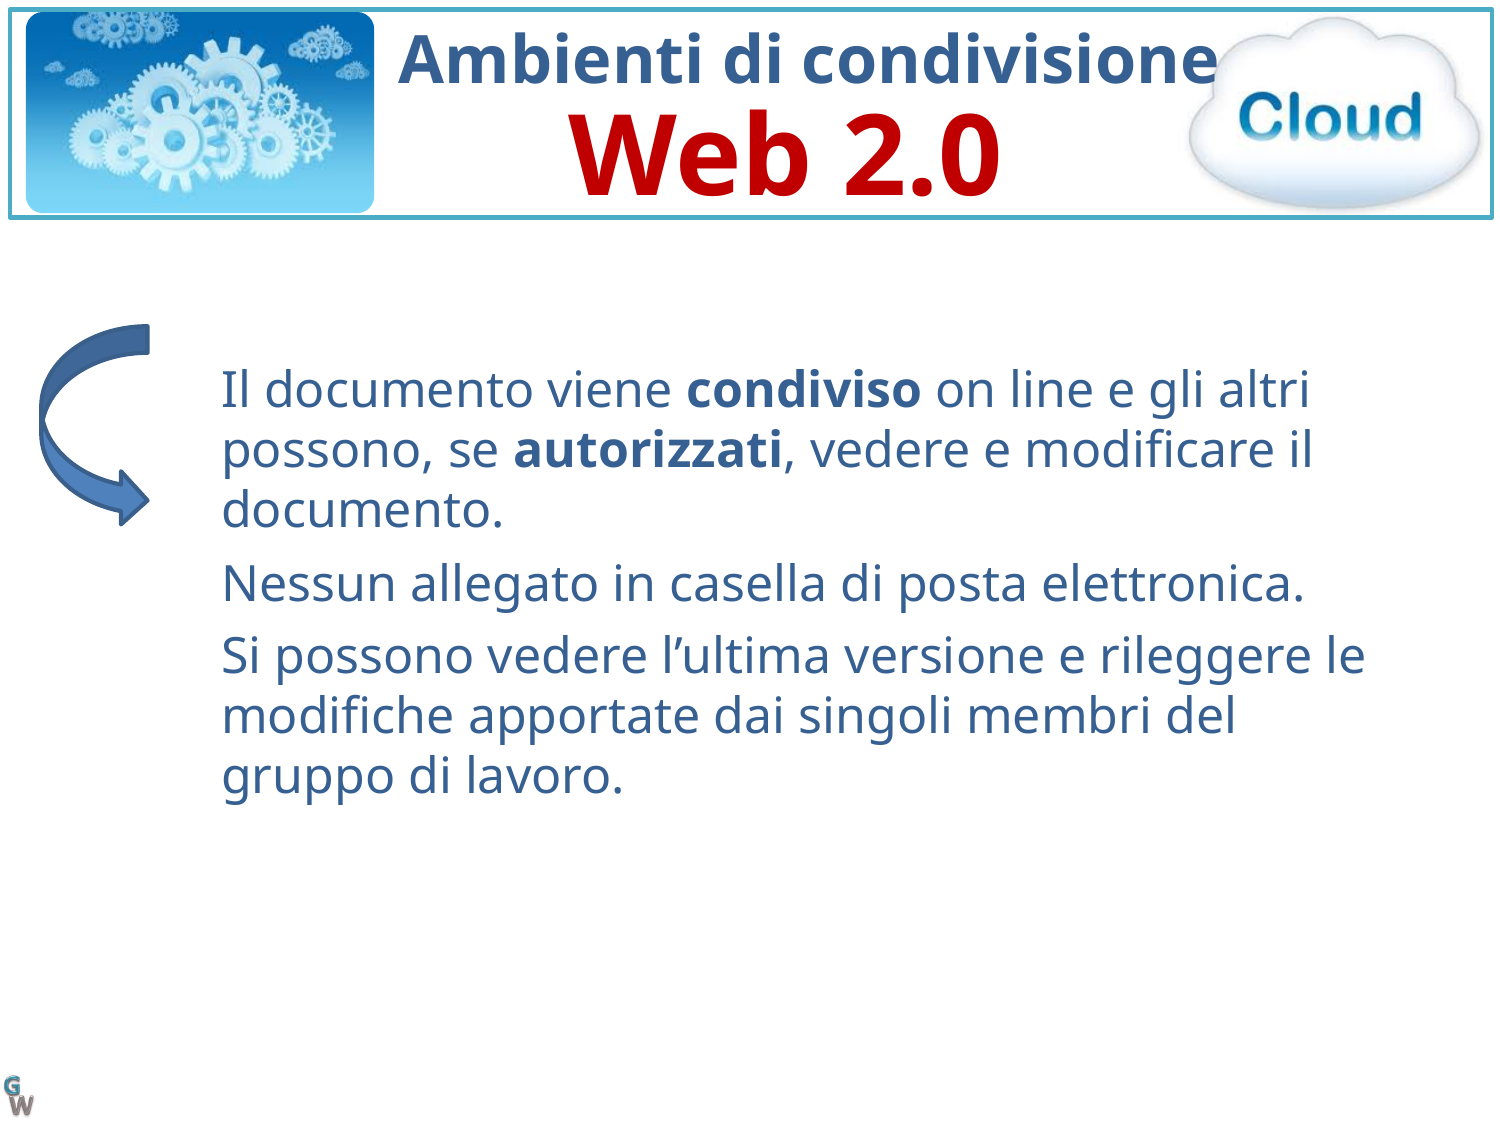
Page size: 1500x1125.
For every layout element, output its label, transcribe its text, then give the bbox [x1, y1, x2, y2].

picture [25, 11, 375, 214]
text_box Il documento viene condiviso on line e gli altri possono, se autorizzati, vedere e modificare il documento. [206, 349, 1412, 544]
text_box [8, 7, 1179, 220]
text_box [1486, 7, 1494, 220]
text_box [39, 324, 150, 527]
text_box Web 2.0 [553, 220, 1019, 226]
picture [1177, 9, 1489, 218]
text_box Si possono vedere l’ultima versione e rileggere le modifiche apportate dai singoli membri del gruppo di lavoro. [206, 616, 1412, 812]
picture [0, 1058, 55, 1125]
text_box Nessun allegato in casella di posta elettronica. [206, 544, 1412, 616]
